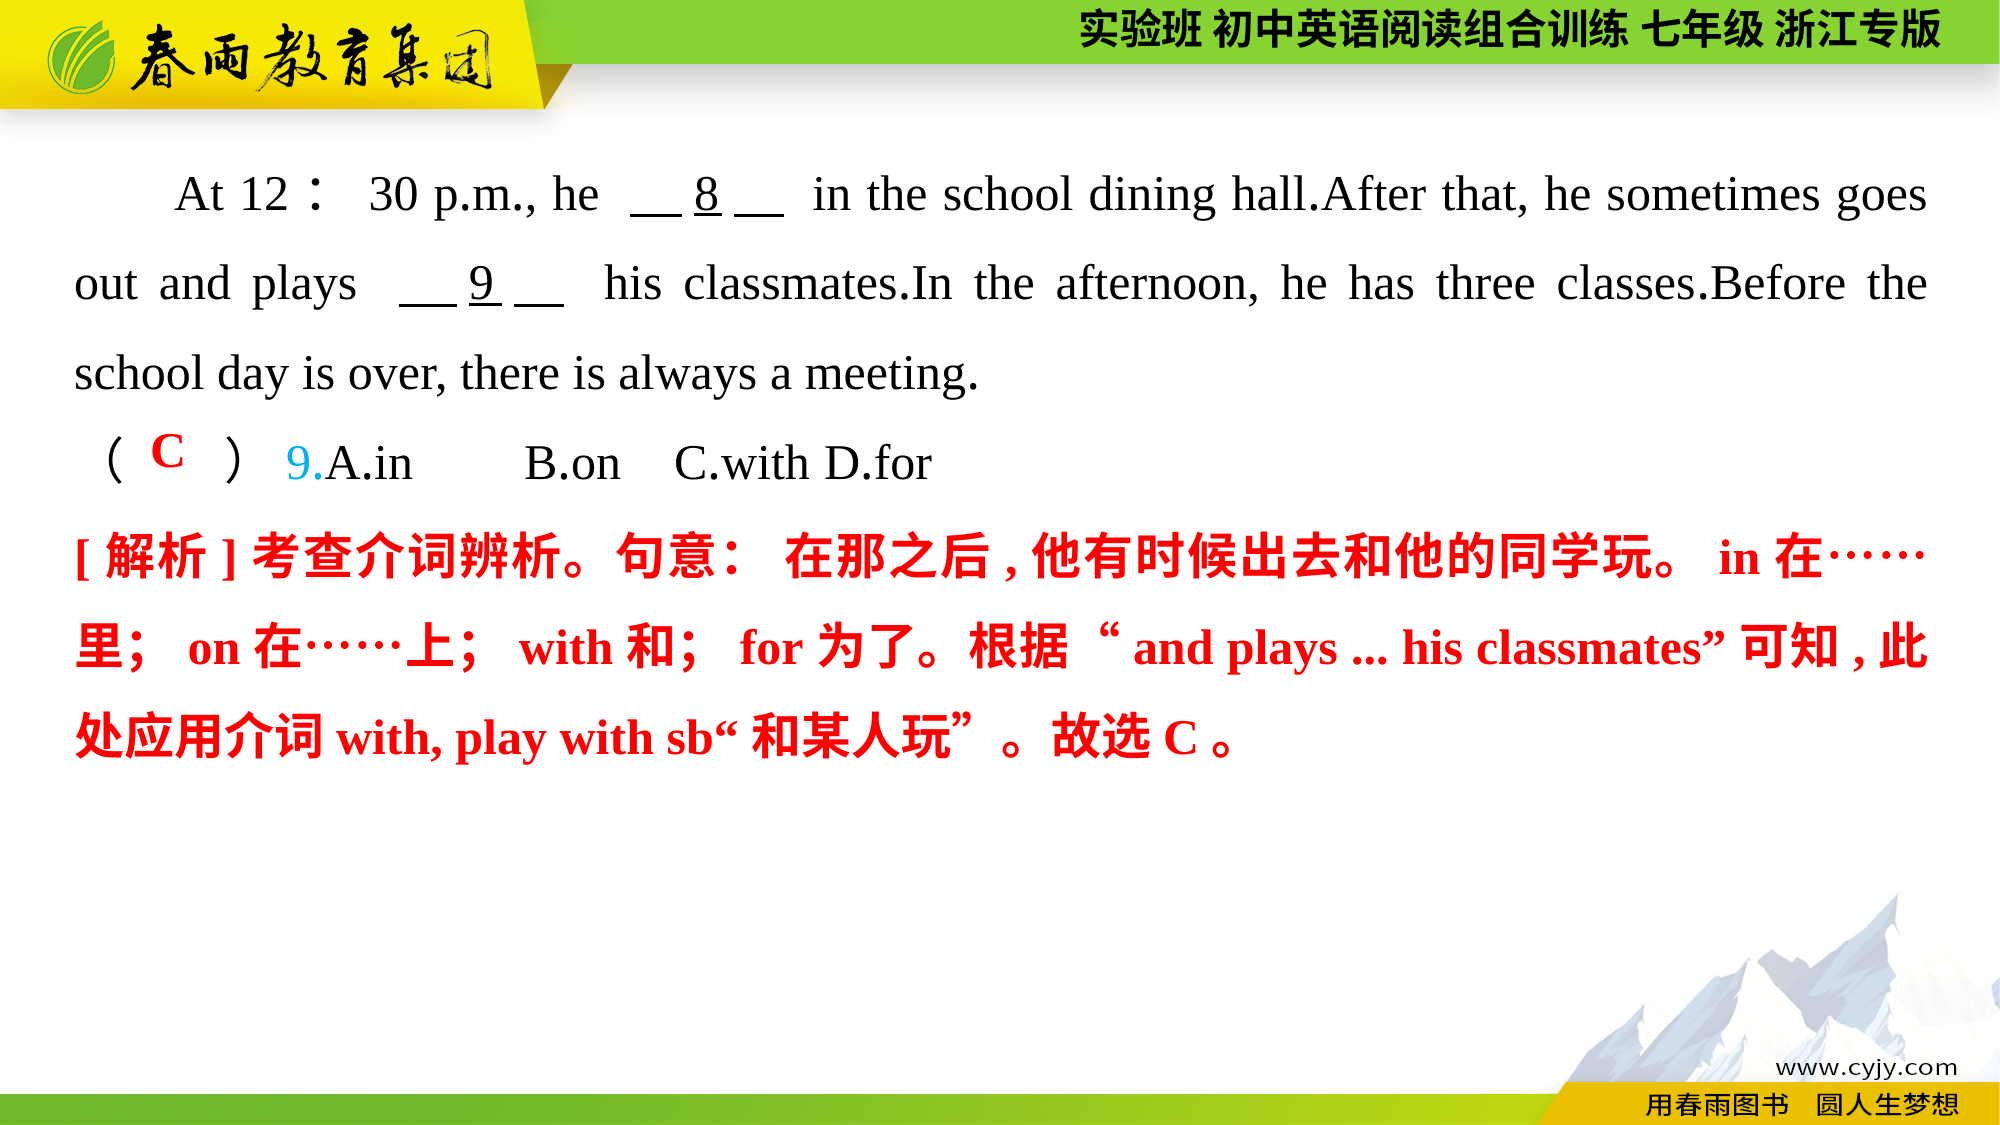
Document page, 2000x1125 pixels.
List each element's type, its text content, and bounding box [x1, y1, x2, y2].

text_box C [135, 410, 201, 486]
picture [0, 0, 2000, 1125]
text_box [解析]考查介词辨析。句意： 在那之后,他有时候出去和他的同学玩。in在……里；on在……上；with和；for为了。根据“and plays ... his classmates”可知,此处应用介词with, play with sb“和某人玩”。故选C。 [59, 486, 1944, 772]
list At 12：30 p.m., he 8 in the school dining hall.After that, he sometimes goes out and plays 9 his classmates.In the afternoon, he has three classes.Before the school day is over, there is always a meeting. （ ）9.A.in B.on C.with D.for [59, 122, 1944, 486]
